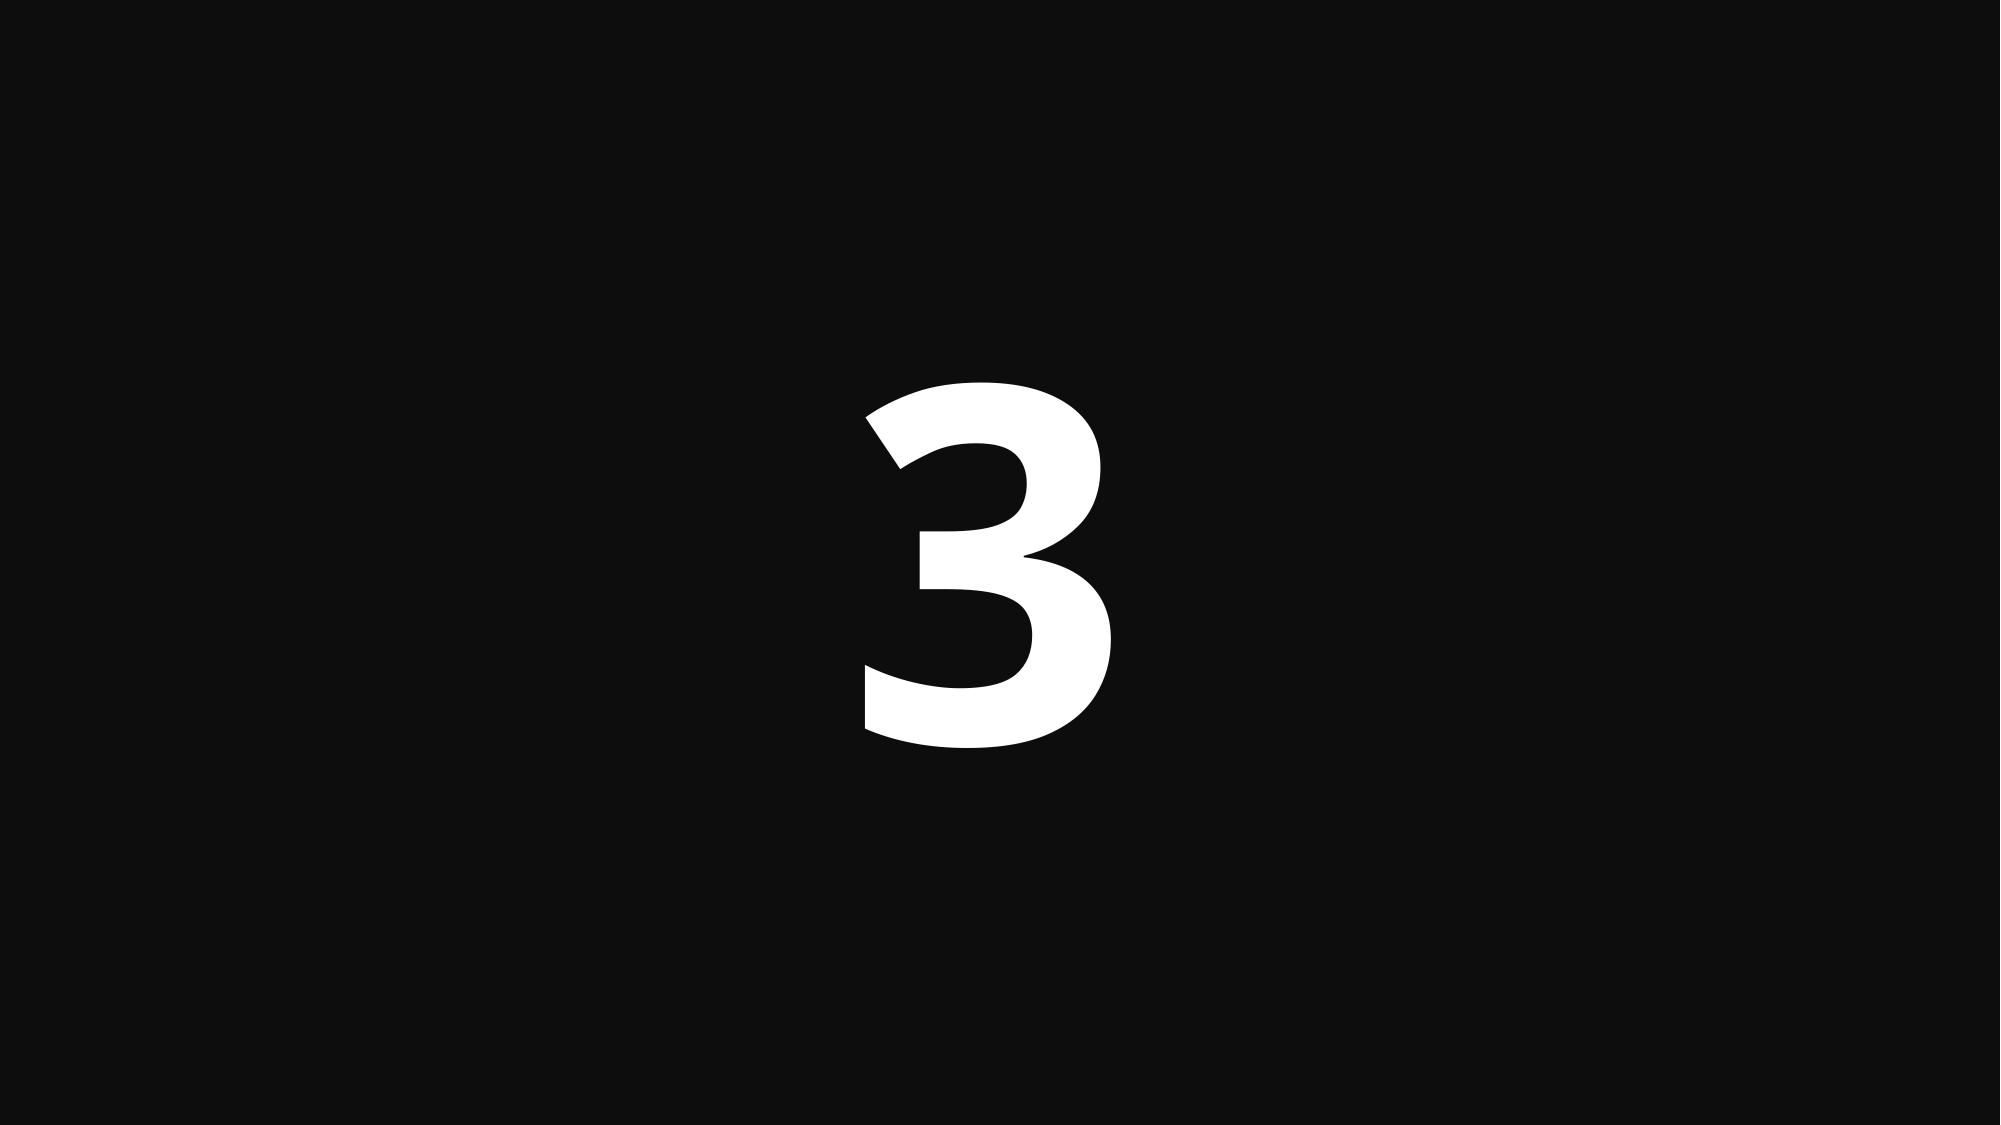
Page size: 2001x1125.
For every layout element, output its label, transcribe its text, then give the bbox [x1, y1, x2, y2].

text_box 3 [831, 237, 1147, 851]
